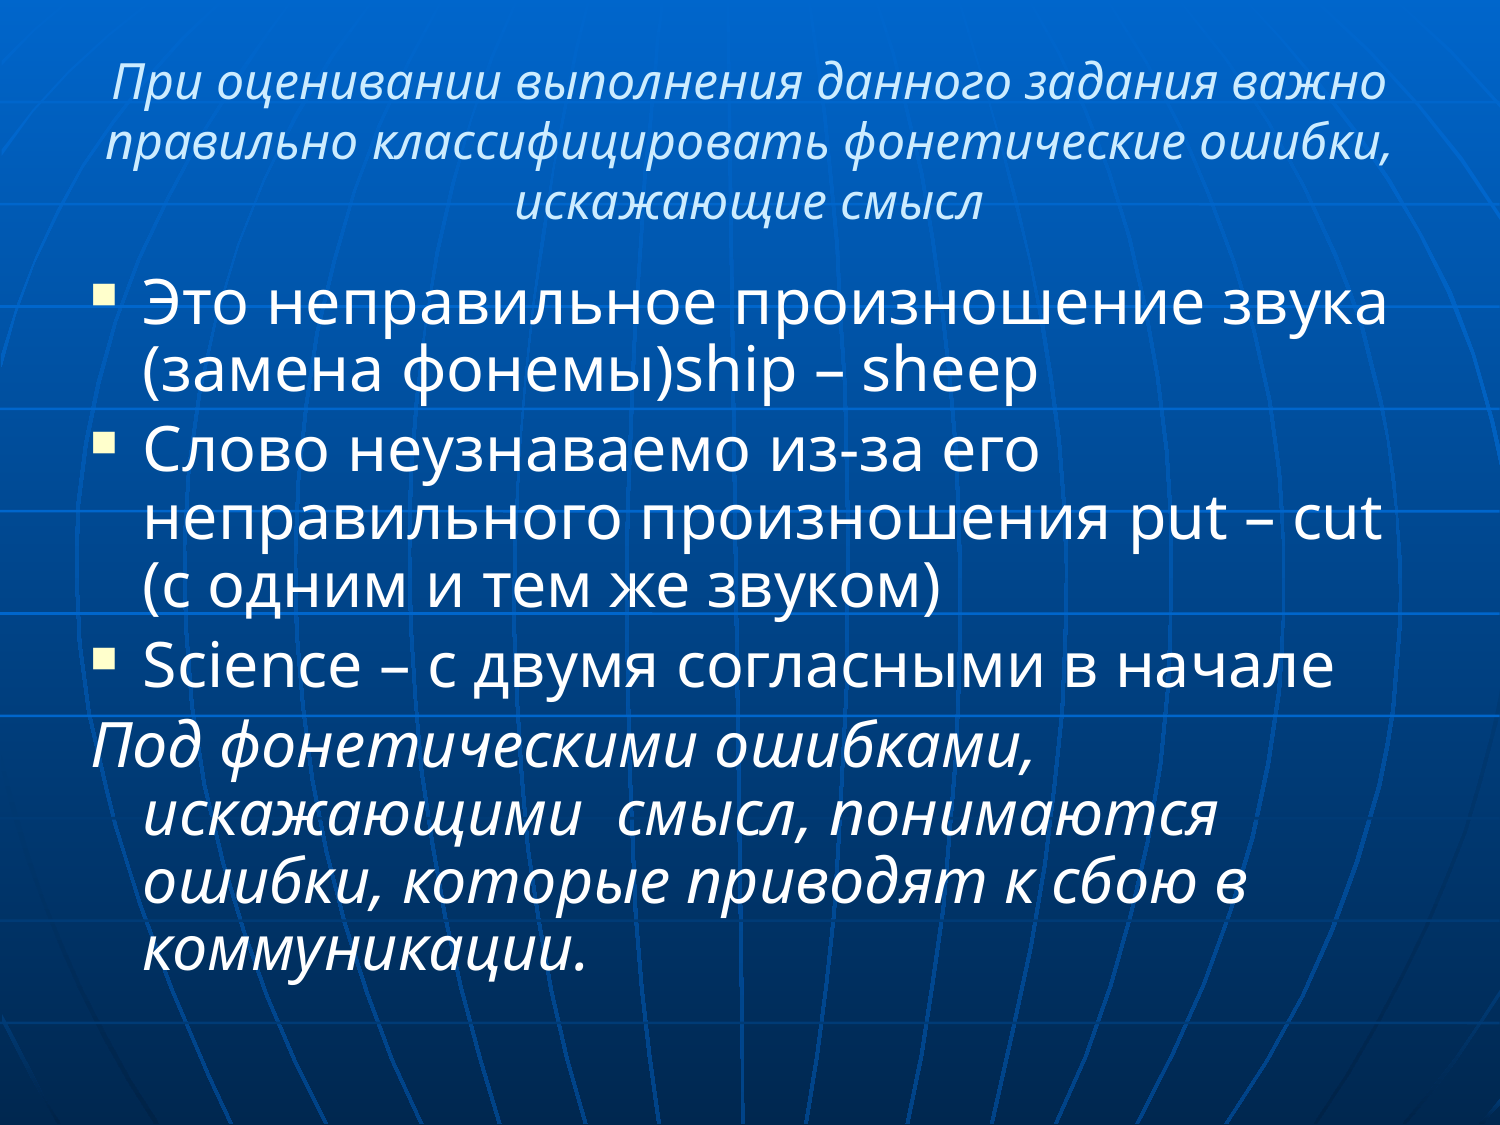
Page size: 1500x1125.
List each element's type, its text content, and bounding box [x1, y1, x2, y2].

title При оценивании выполнения данного задания важно правильно классифицировать фонетические ошибки, искажающие смысл [74, 45, 1426, 233]
list Это неправильное произношение звука (замена фонемы)ship – sheep Cлово неузнаваемо из-за его неправильного произношения put – cut (c одним и тем же звуком) Science – с двумя согласными в начале Под фонетическими ошибками, искажающими смысл, понимаются ошибки, которые приводят к сбою в коммуникации. [74, 262, 1426, 1006]
